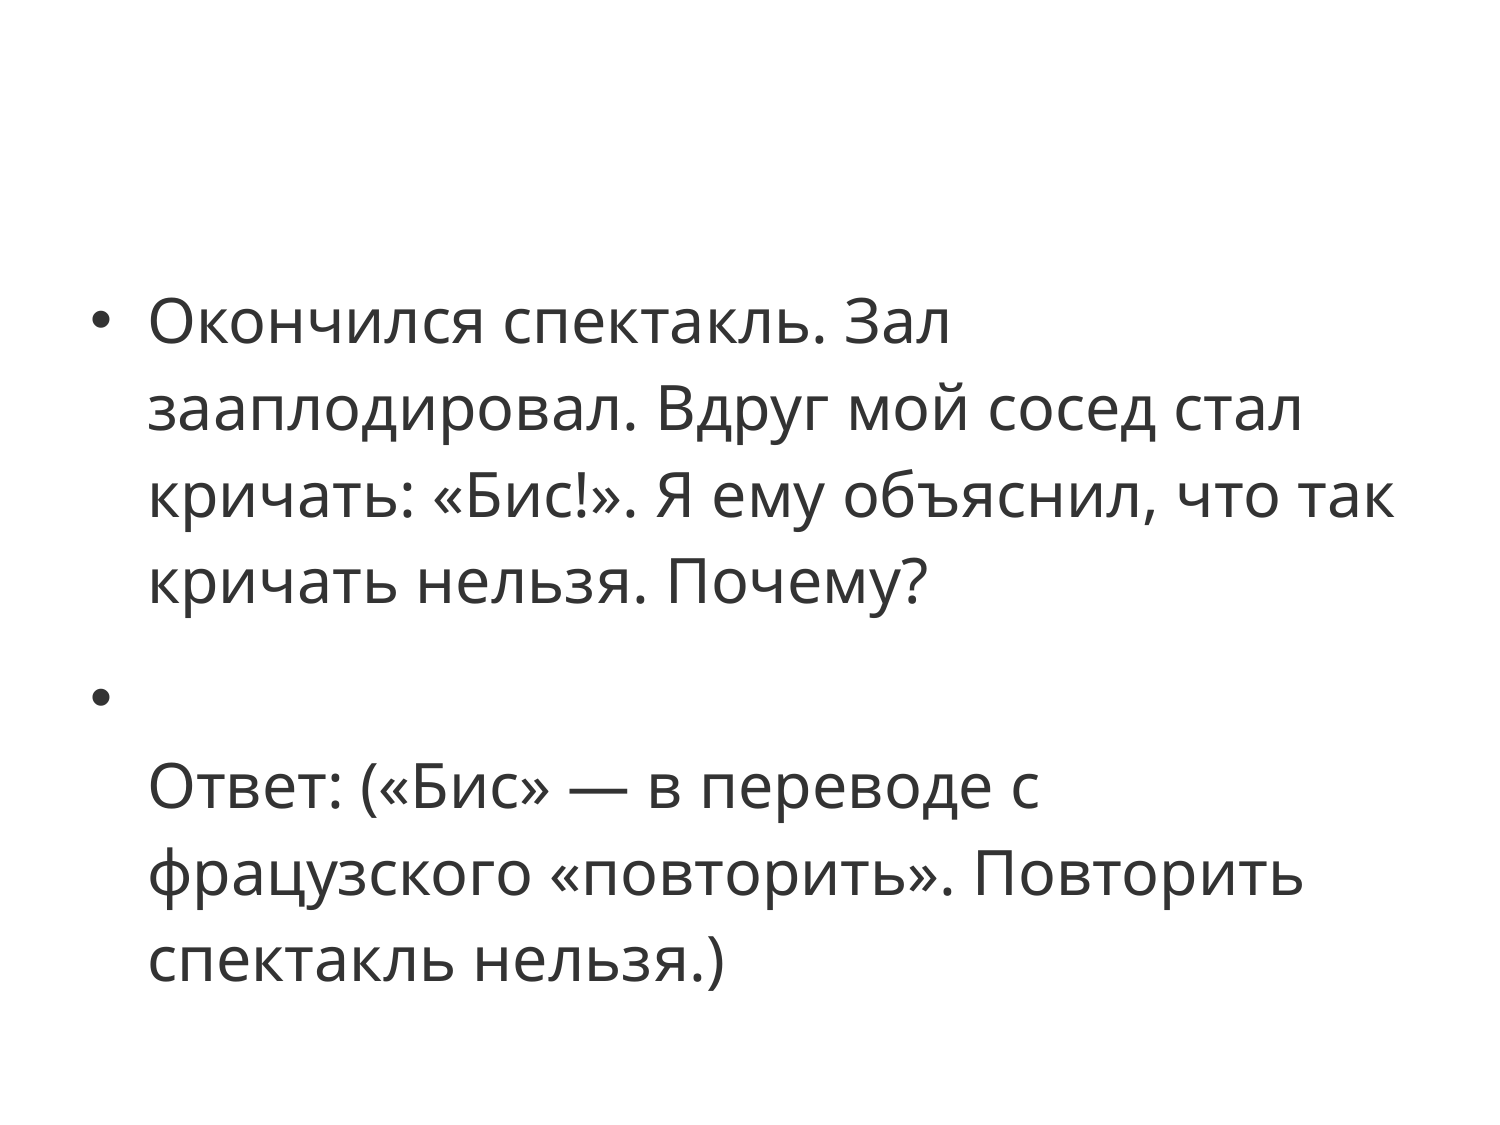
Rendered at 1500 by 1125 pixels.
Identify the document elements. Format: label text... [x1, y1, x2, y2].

list Окончился спектакль. Зал зааплодировал. Вдруг мой сосед стал кричать: «Бис!». Я ему объяснил, что так кричать нельзя. Почему? Ответ: («Бис» — в переводе с фрацузского «повторить». Повторить спектакль нельзя.) [75, 262, 1425, 1005]
